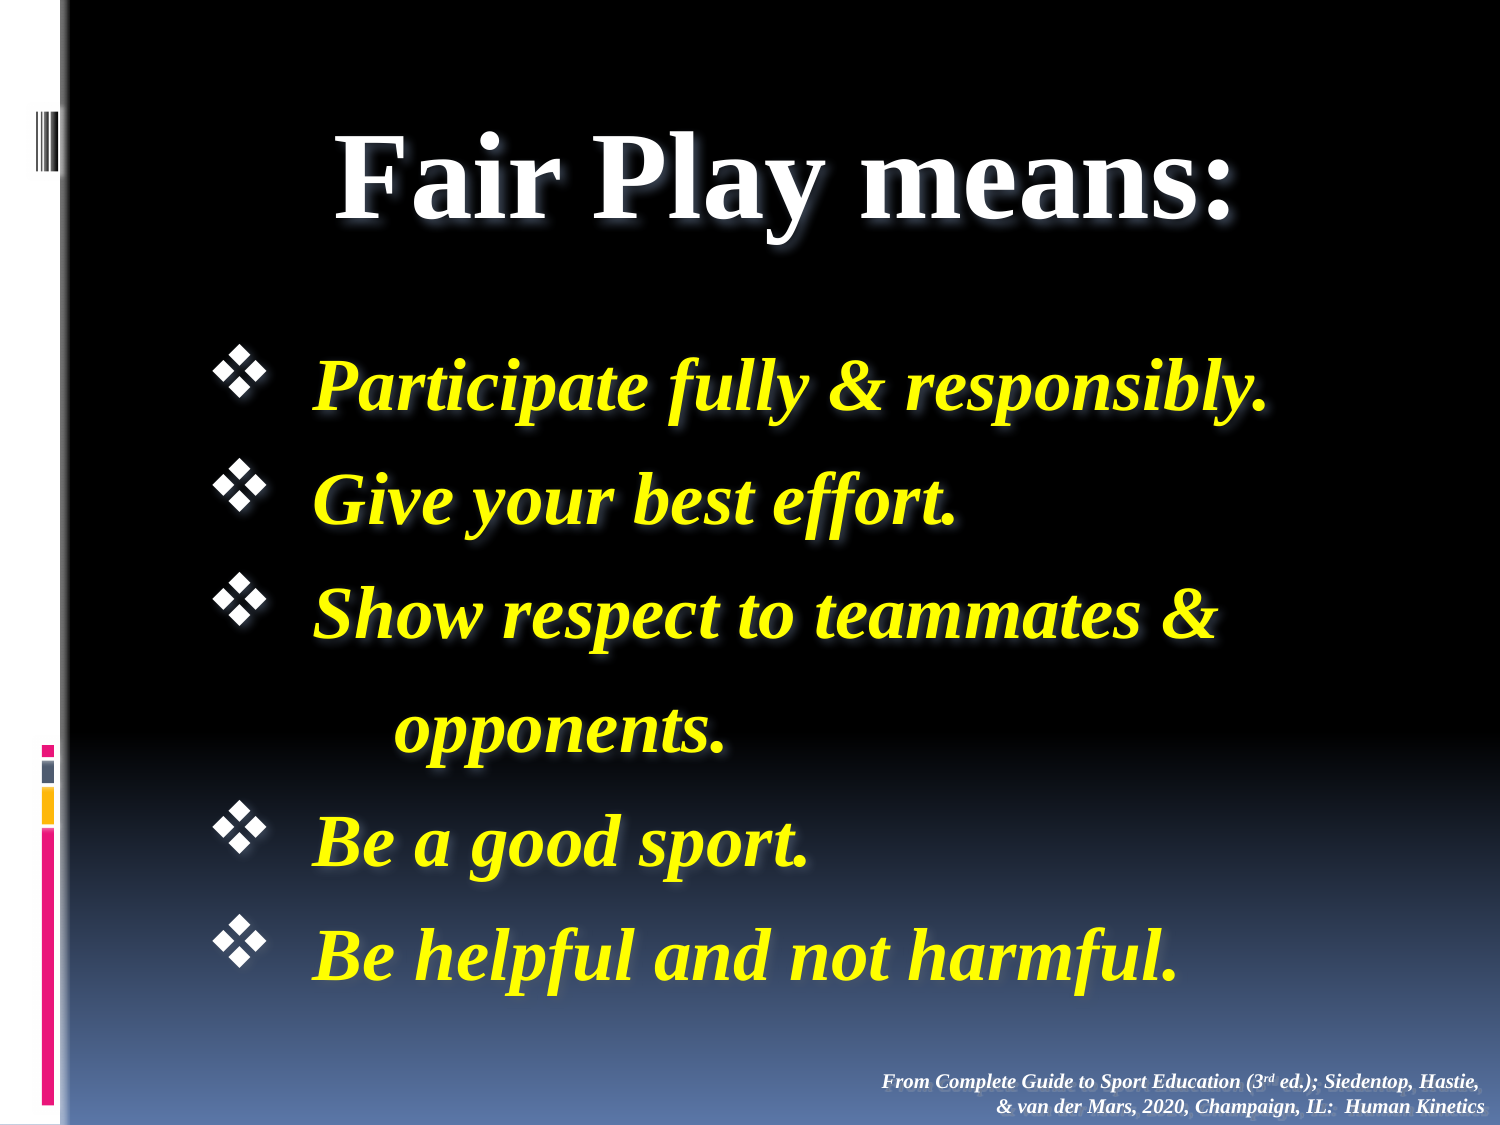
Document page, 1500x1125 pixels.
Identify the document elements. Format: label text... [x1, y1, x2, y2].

text_box Fair Play means: [162, 75, 1413, 263]
text_box Participate fully & responsibly. Give your best effort. Show respect to teammates & opponents. Be a good sport. Be helpful and not harmful. [191, 319, 1442, 688]
footer From Complete Guide to Sport Education (3rd ed.); Siedentop, Hastie, & van der Mars, 2020, Champaign, IL: Human Kinetics [825, 1065, 1500, 1125]
